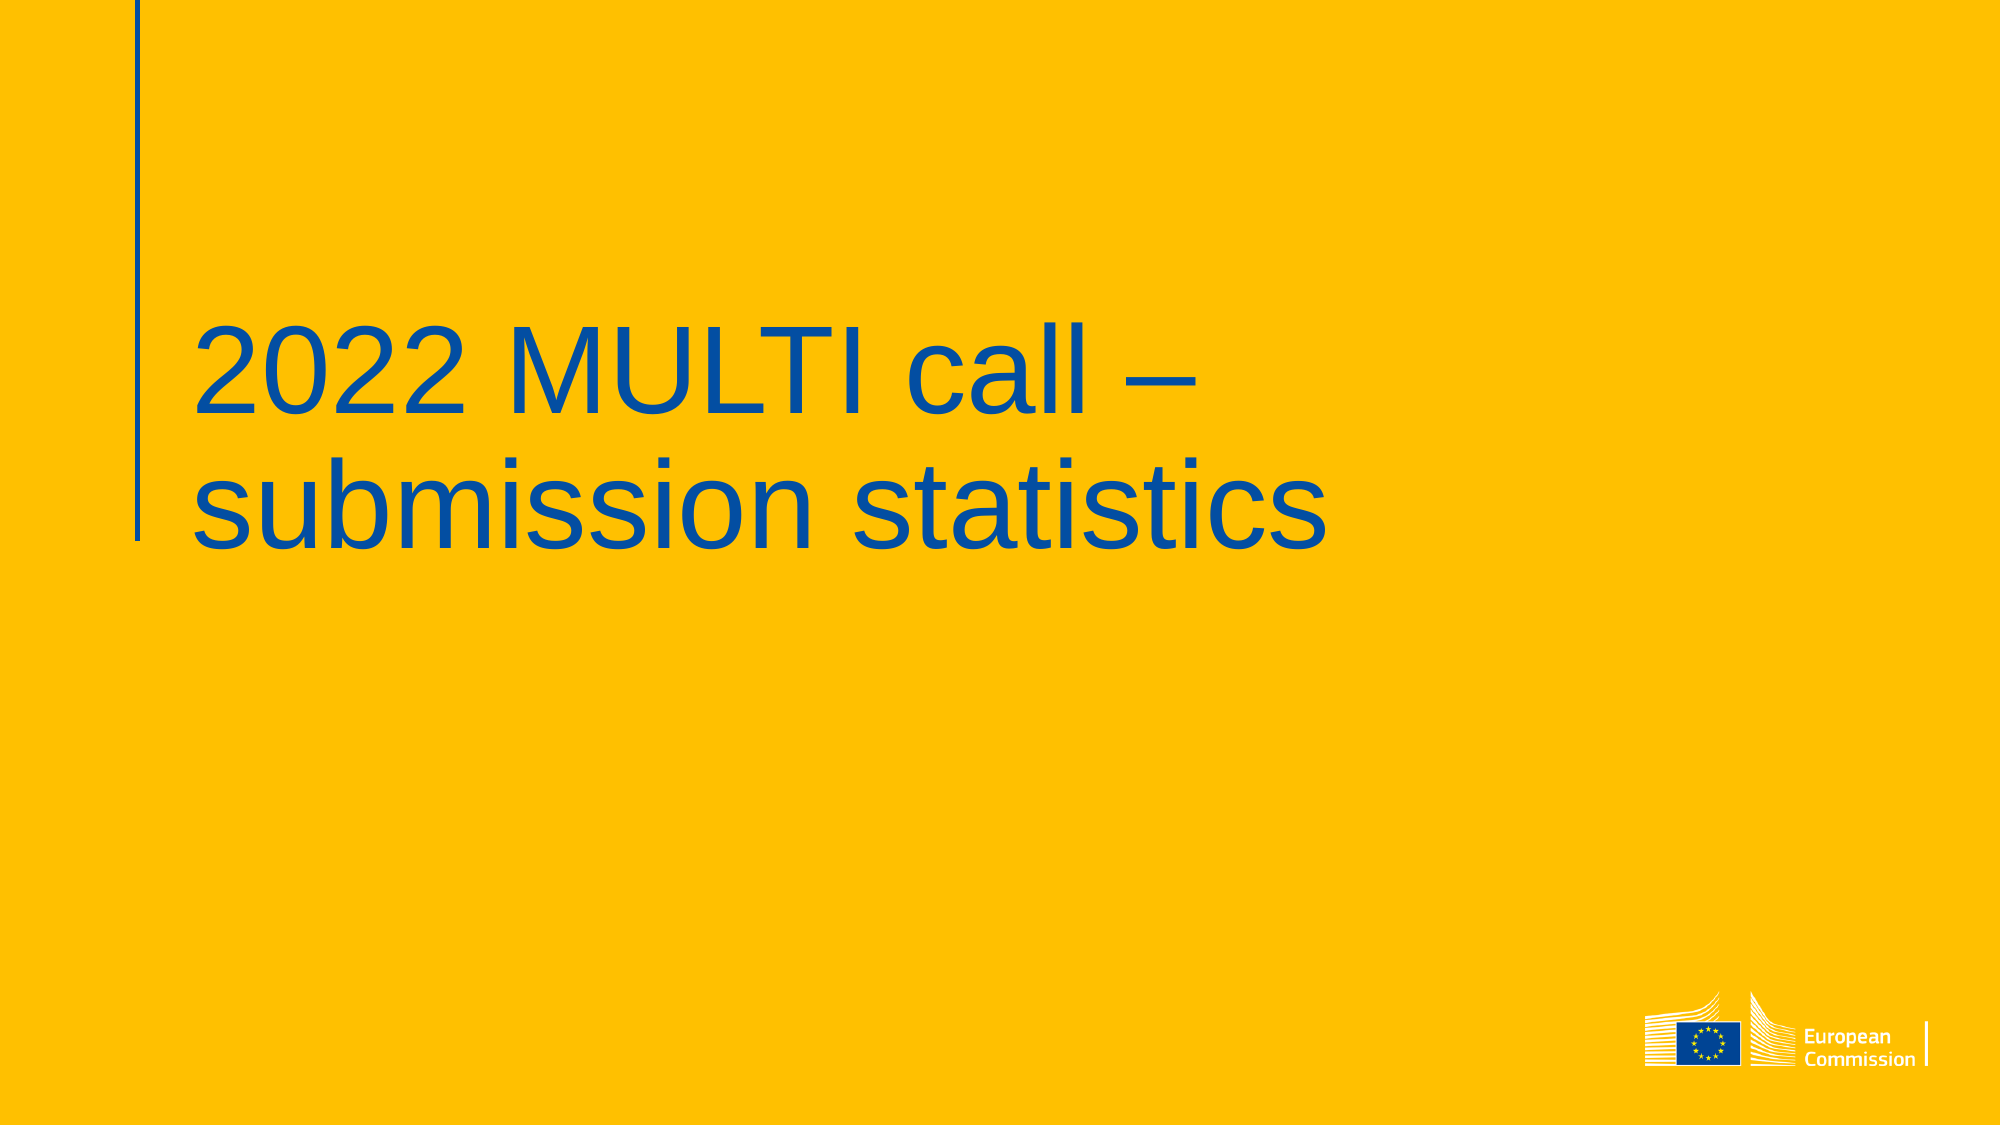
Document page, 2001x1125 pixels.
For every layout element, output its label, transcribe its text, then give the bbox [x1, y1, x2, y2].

picture [1645, 991, 1928, 1066]
title 2022 MULTI call – submission statistics [176, 184, 1843, 576]
